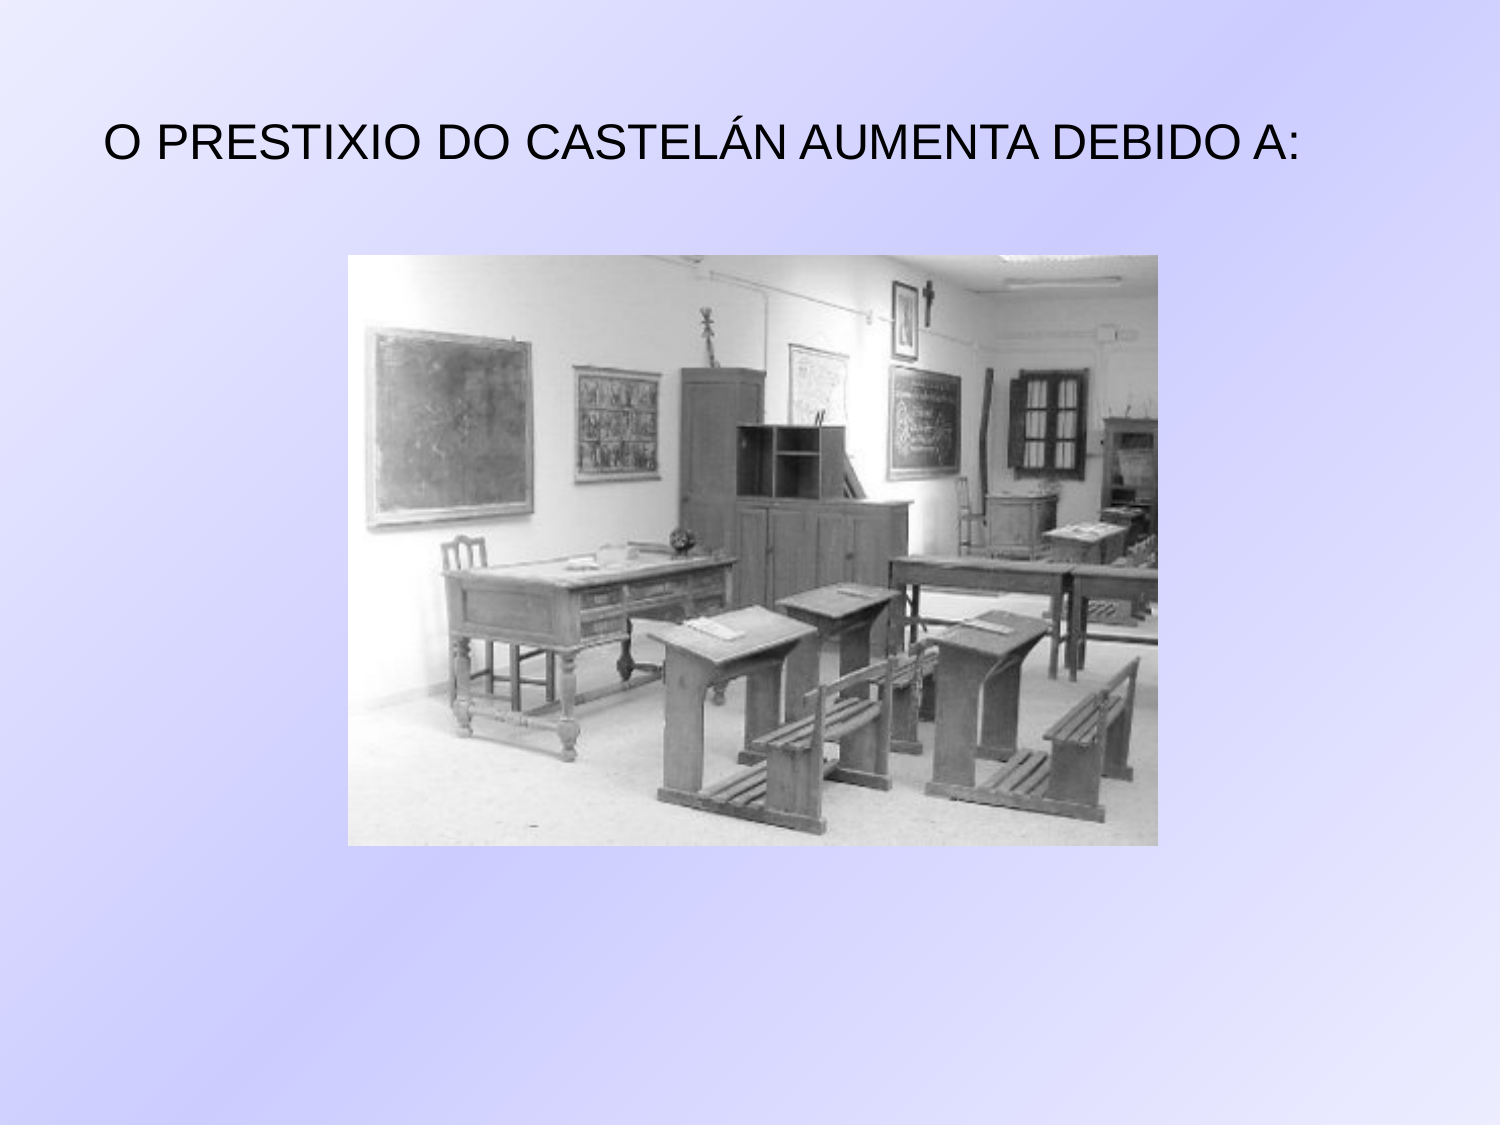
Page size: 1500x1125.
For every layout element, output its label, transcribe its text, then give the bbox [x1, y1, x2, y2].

text_box O PRESTIXIO DO CASTELÁN AUMENTA DEBIDO A: [88, 101, 1365, 177]
picture [348, 255, 1158, 847]
